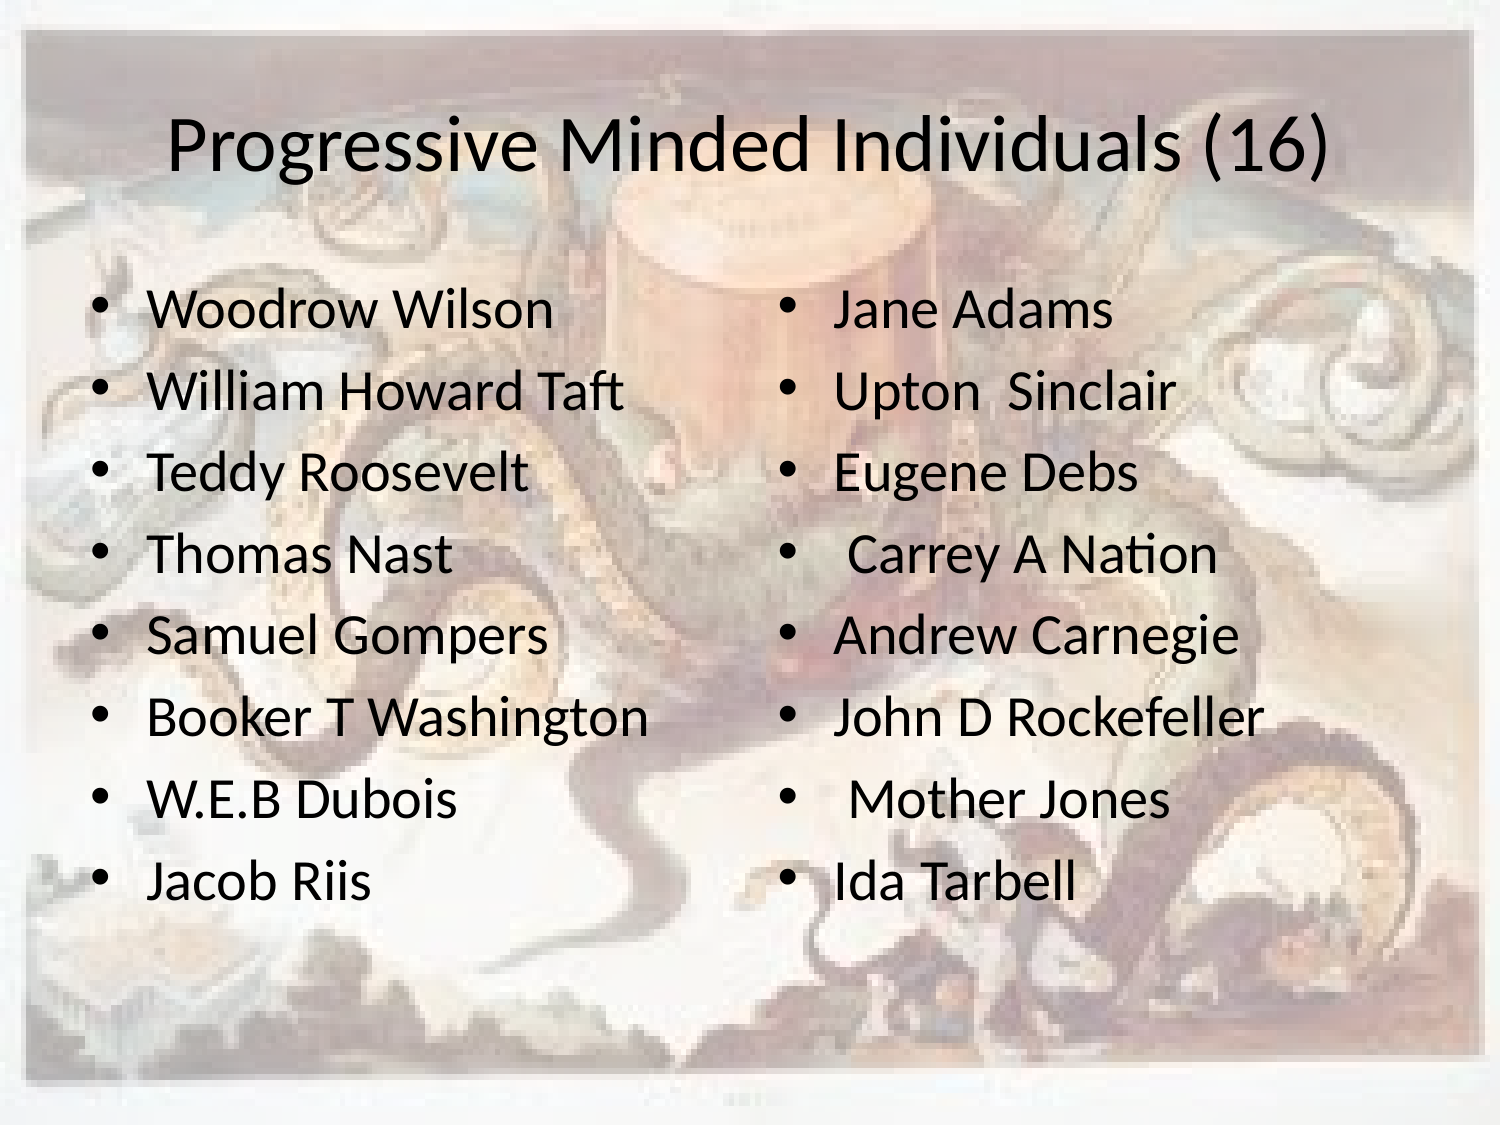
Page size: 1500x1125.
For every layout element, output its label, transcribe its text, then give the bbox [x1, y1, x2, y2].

list Jane Adams Upton Sinclair Eugene Debs Carrey A Nation Andrew Carnegie John D Rockefeller Mother Jones Ida Tarbell [762, 262, 1425, 1005]
title Progressive Minded Individuals (16) [75, 45, 1425, 233]
list Woodrow Wilson William Howard Taft Teddy Roosevelt Thomas Nast Samuel Gompers Booker T Washington W.E.B Dubois Jacob Riis [75, 262, 738, 1005]
